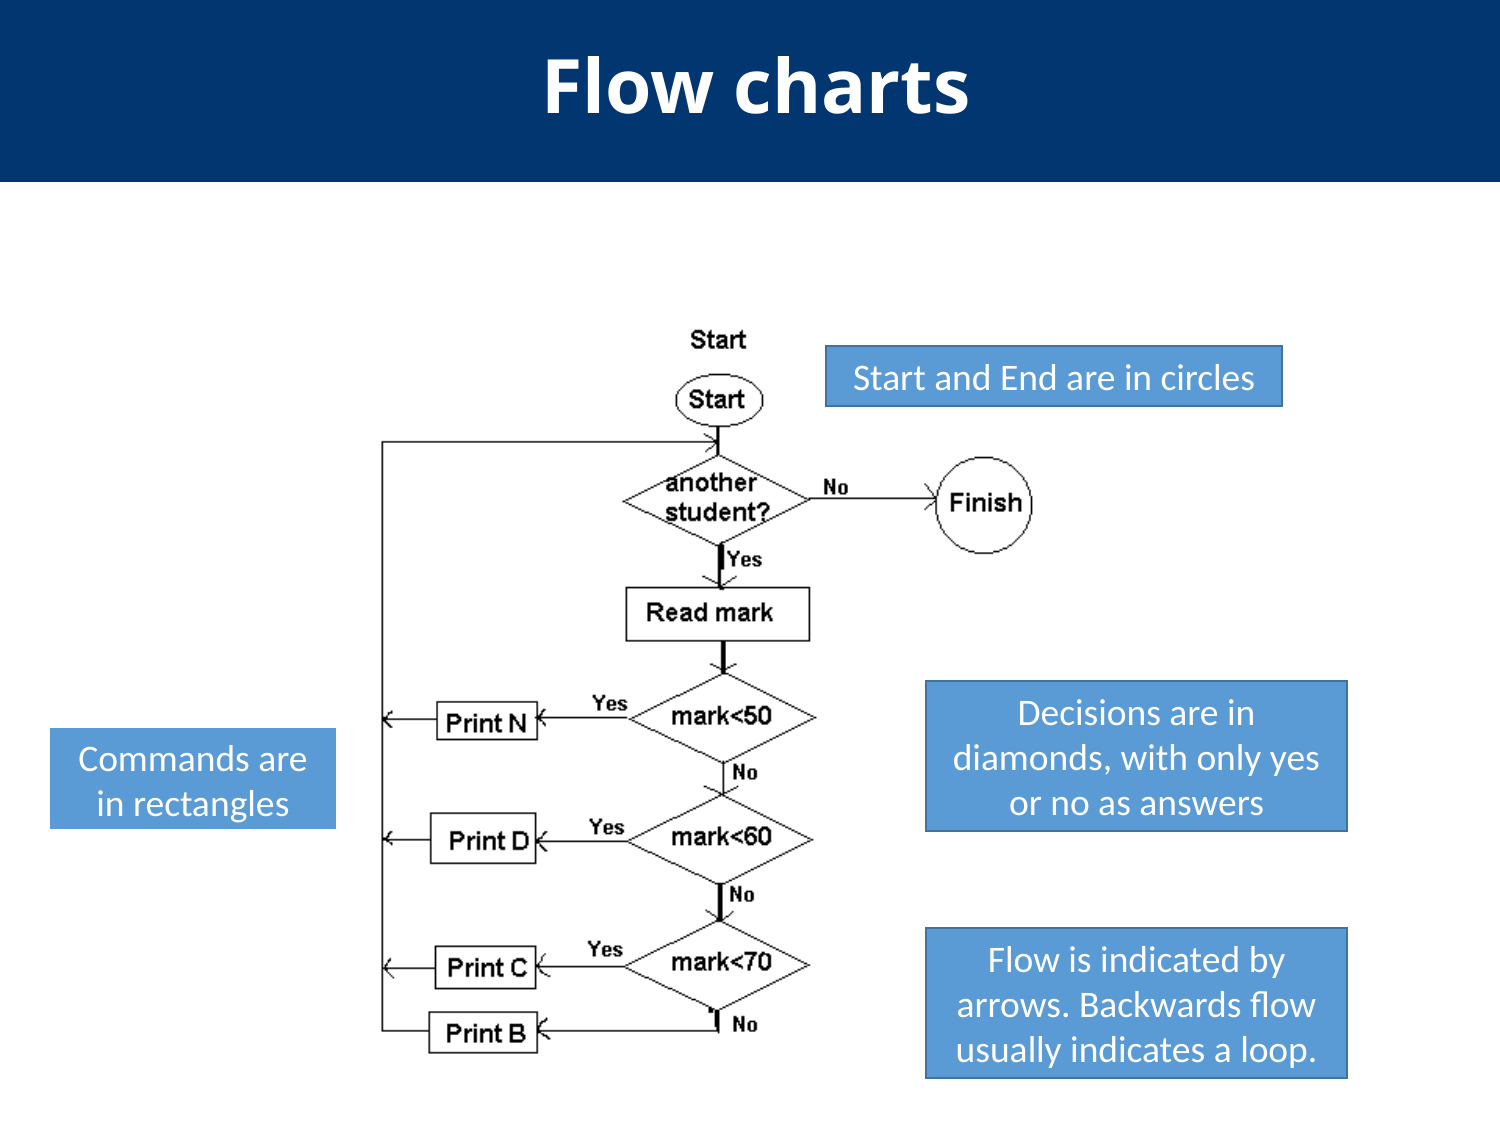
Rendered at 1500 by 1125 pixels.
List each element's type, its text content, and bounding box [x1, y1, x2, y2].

text_box Decisions are in diamonds, with only yes or no as answers [1067, 680, 1348, 832]
text_box [0, 0, 1500, 182]
text_box Start and End are in circles [1067, 345, 1283, 407]
text_box Commands are in rectangles [47, 725, 337, 833]
text_box Flow is indicated by arrows. Backwards flow usually indicates a loop. [925, 927, 1348, 1079]
text_box Flow charts [29, 30, 1483, 136]
picture [337, 302, 1067, 1057]
